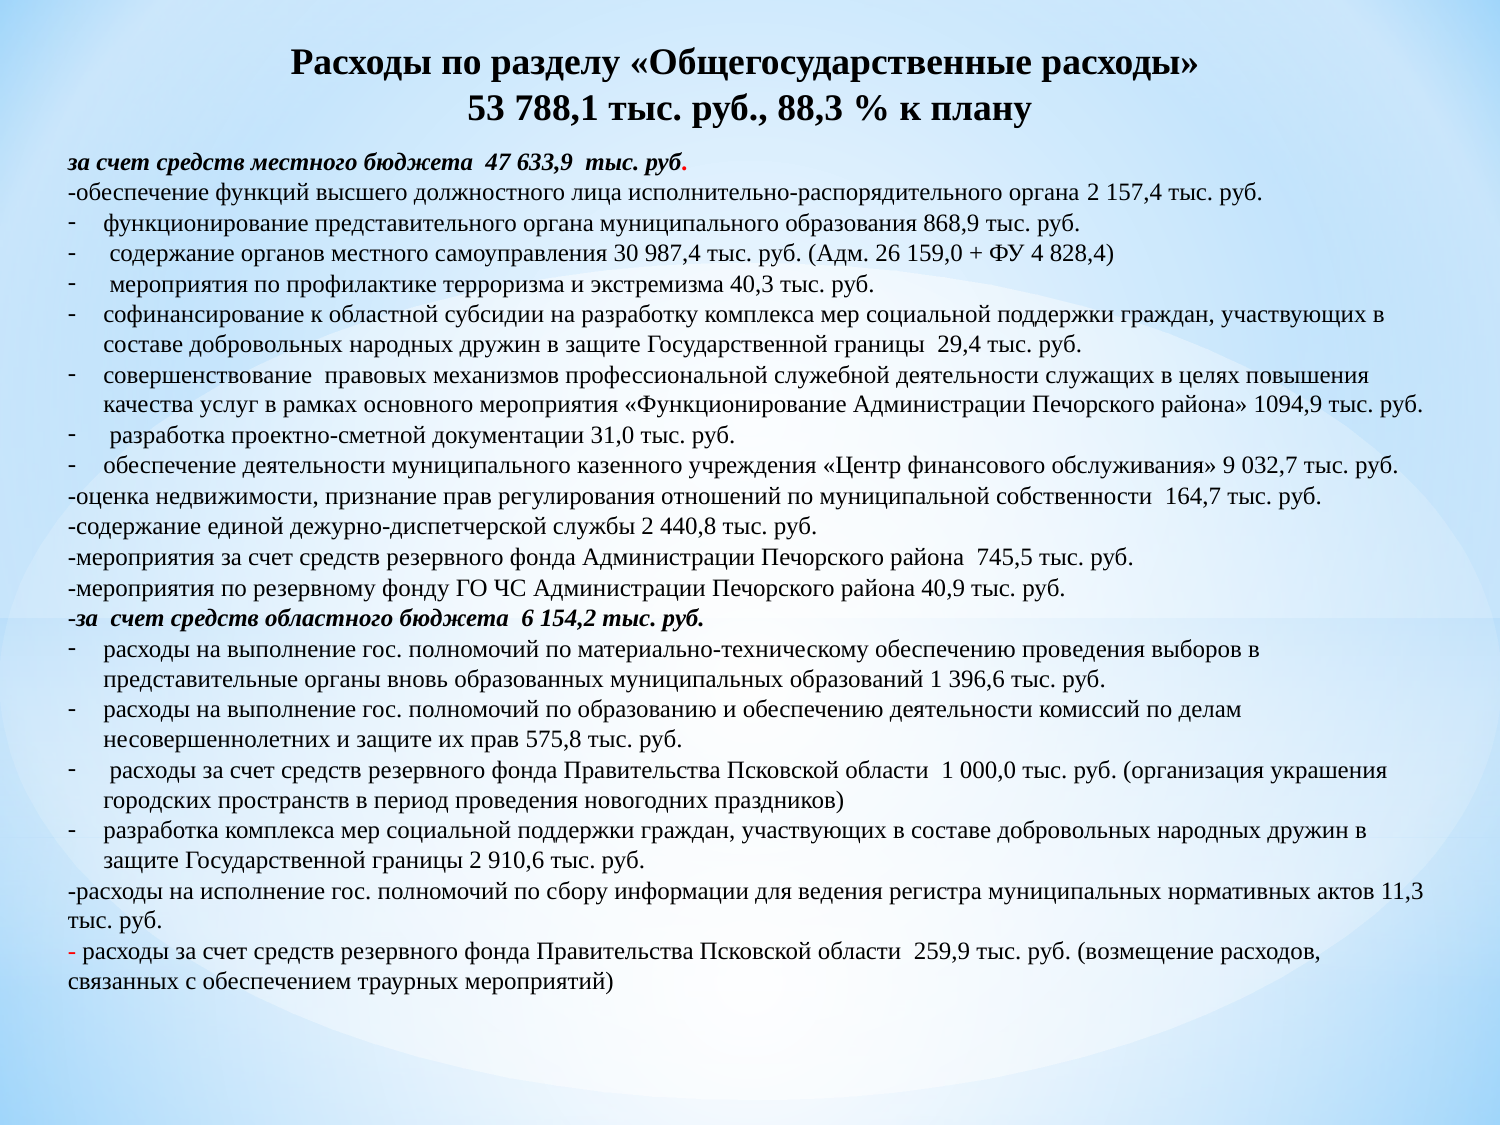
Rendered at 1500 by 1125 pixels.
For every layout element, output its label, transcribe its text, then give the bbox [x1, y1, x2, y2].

text_box Расходы по разделу «Общегосударственные расходы» 53 788,1 тыс. руб., 88,3 % к плану [53, 29, 1447, 136]
text_box за счет средств местного бюджета 47 633,9 тыс. руб. -обеспечение функций высшего должностного лица исполнительно-распорядительного органа 2 157,4 тыс. руб. функционирование представительного органа муниципального образования 868,9 тыс. руб. содержание органов местного самоуправления 30 987,4 тыс. руб. (Адм. 26 159,0 + ФУ 4 828,4) мероприятия по профилактике терроризма и экстремизма 40,3 тыс. руб. софинансирование к областной субсидии на разработку комплекса мер социальной поддержки граждан, участвующих в составе добровольных народных дружин в защите Государственной границы 29,4 тыс. руб. совершенствование правовых механизмов профессиональной служебной деятельности служащих в целях повышения качества услуг в рамках основного мероприятия «Функционирование Администрации Печорского района» 1094,9 тыс. руб. разработка проектно-сметной документации 31,0 тыс. руб. обеспечение деятельности муниципального казенного учреждения «Центр финансового обслуживания» 9 032,7 тыс. руб. -оценка недвижимости, признание прав регулирования отношений по муниципальной собственности 164,7 тыс. руб. -содержание единой дежурно-диспетчерской службы 2 440,8 тыс. руб. -мероприятия за счет средств резервного фонда Администрации Печорского района 745,5 тыс. руб. -мероприятия по резервному фонду ГО ЧС Администрации Печорского района 40,9 тыс. руб. -за счет средств областного бюджета 6 154,2 тыс. руб. расходы на выполнение гос. полномочий по материально-техническому обеспечению проведения выборов в представительные органы вновь образованных муниципальных образований 1 396,6 тыс. руб. расходы на выполнение гос. полномочий по образованию и обеспечению деятельности комиссий по делам несовершеннолетних и защите их прав 575,8 тыс. руб. расходы за счет средств резервного фонда Правительства Псковской области 1 000,0 тыс. руб. (организация украшения городских пространств в период проведения новогодних праздников) разработка комплекса мер социальной поддержки граждан, участвующих в составе добровольных народных дружин в защите Государственной границы 2 910,6 тыс. руб. -расходы на исполнение гос. полномочий по сбору информации для ведения регистра муниципальных нормативных актов 11,3 тыс. руб. - расходы за счет средств резервного фонда Правительства Псковской области 259,9 тыс. руб. (возмещение расходов, связанных с обеспечением траурных мероприятий) [53, 137, 1447, 1033]
